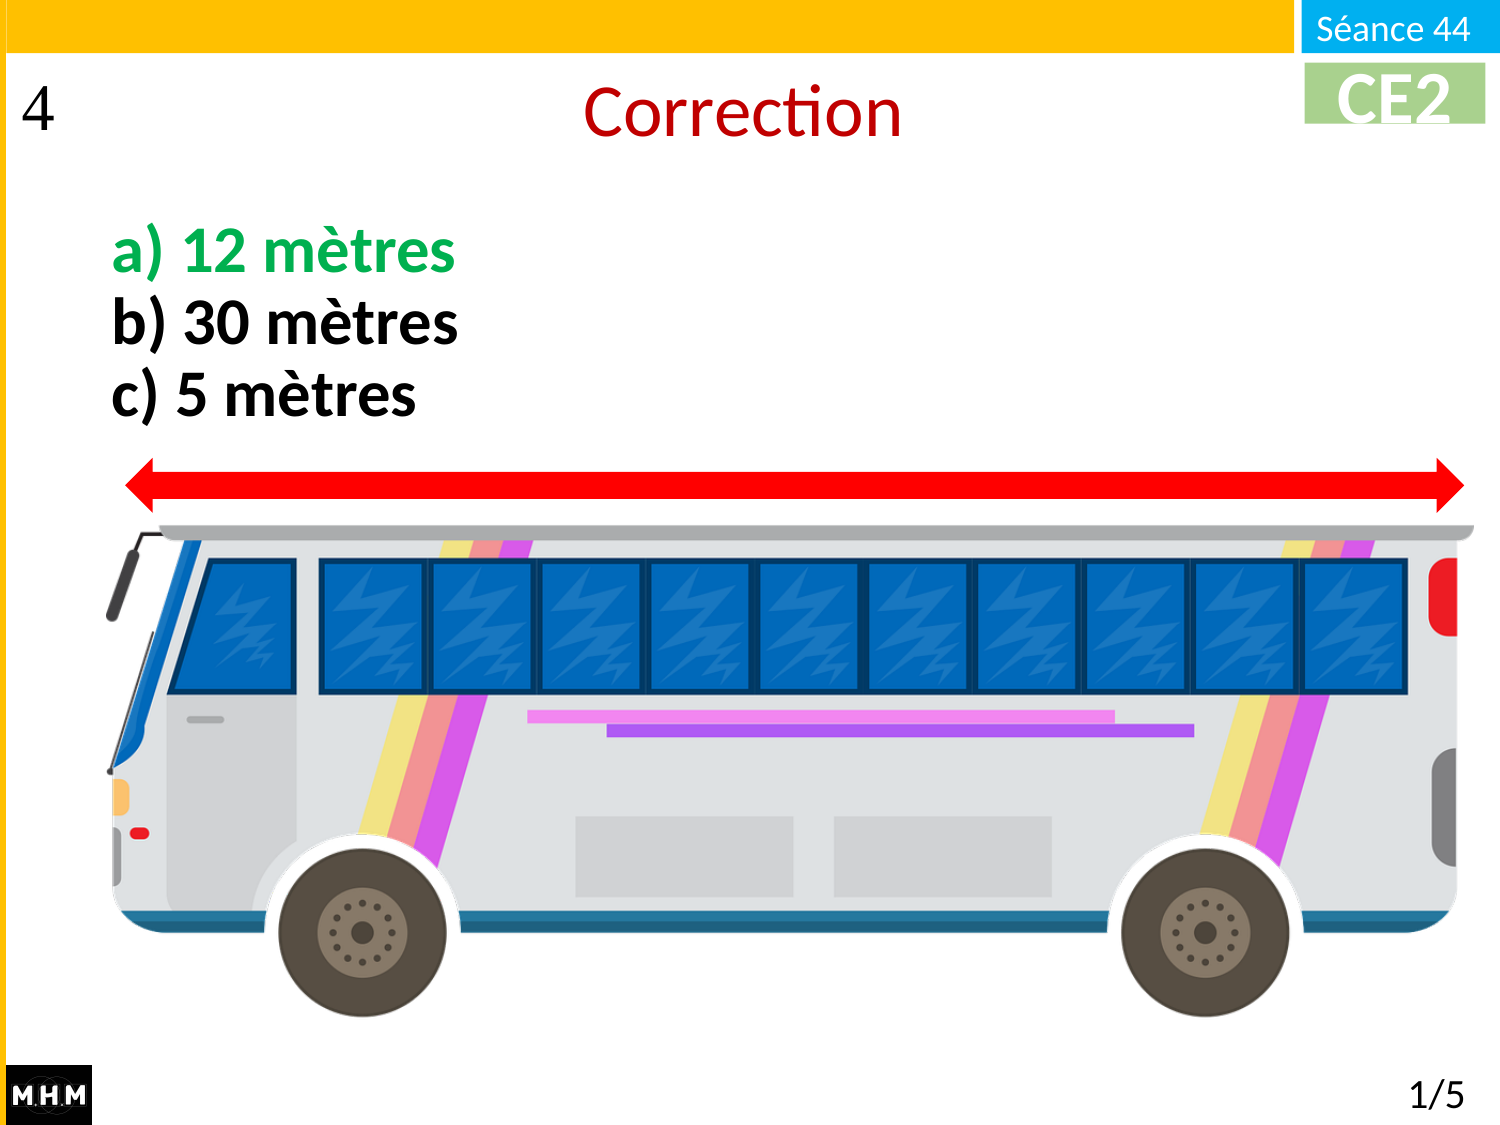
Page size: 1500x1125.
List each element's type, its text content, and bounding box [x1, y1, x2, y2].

picture [106, 429, 1474, 1114]
text_box a) 12 mètres b) 30 mètres c) 5 mètres [96, 164, 1423, 482]
picture [6, 1065, 92, 1125]
list 1/5 [1373, 1064, 1500, 1125]
title Correction [96, 60, 1391, 164]
text_box CE2 [1303, 62, 1487, 125]
